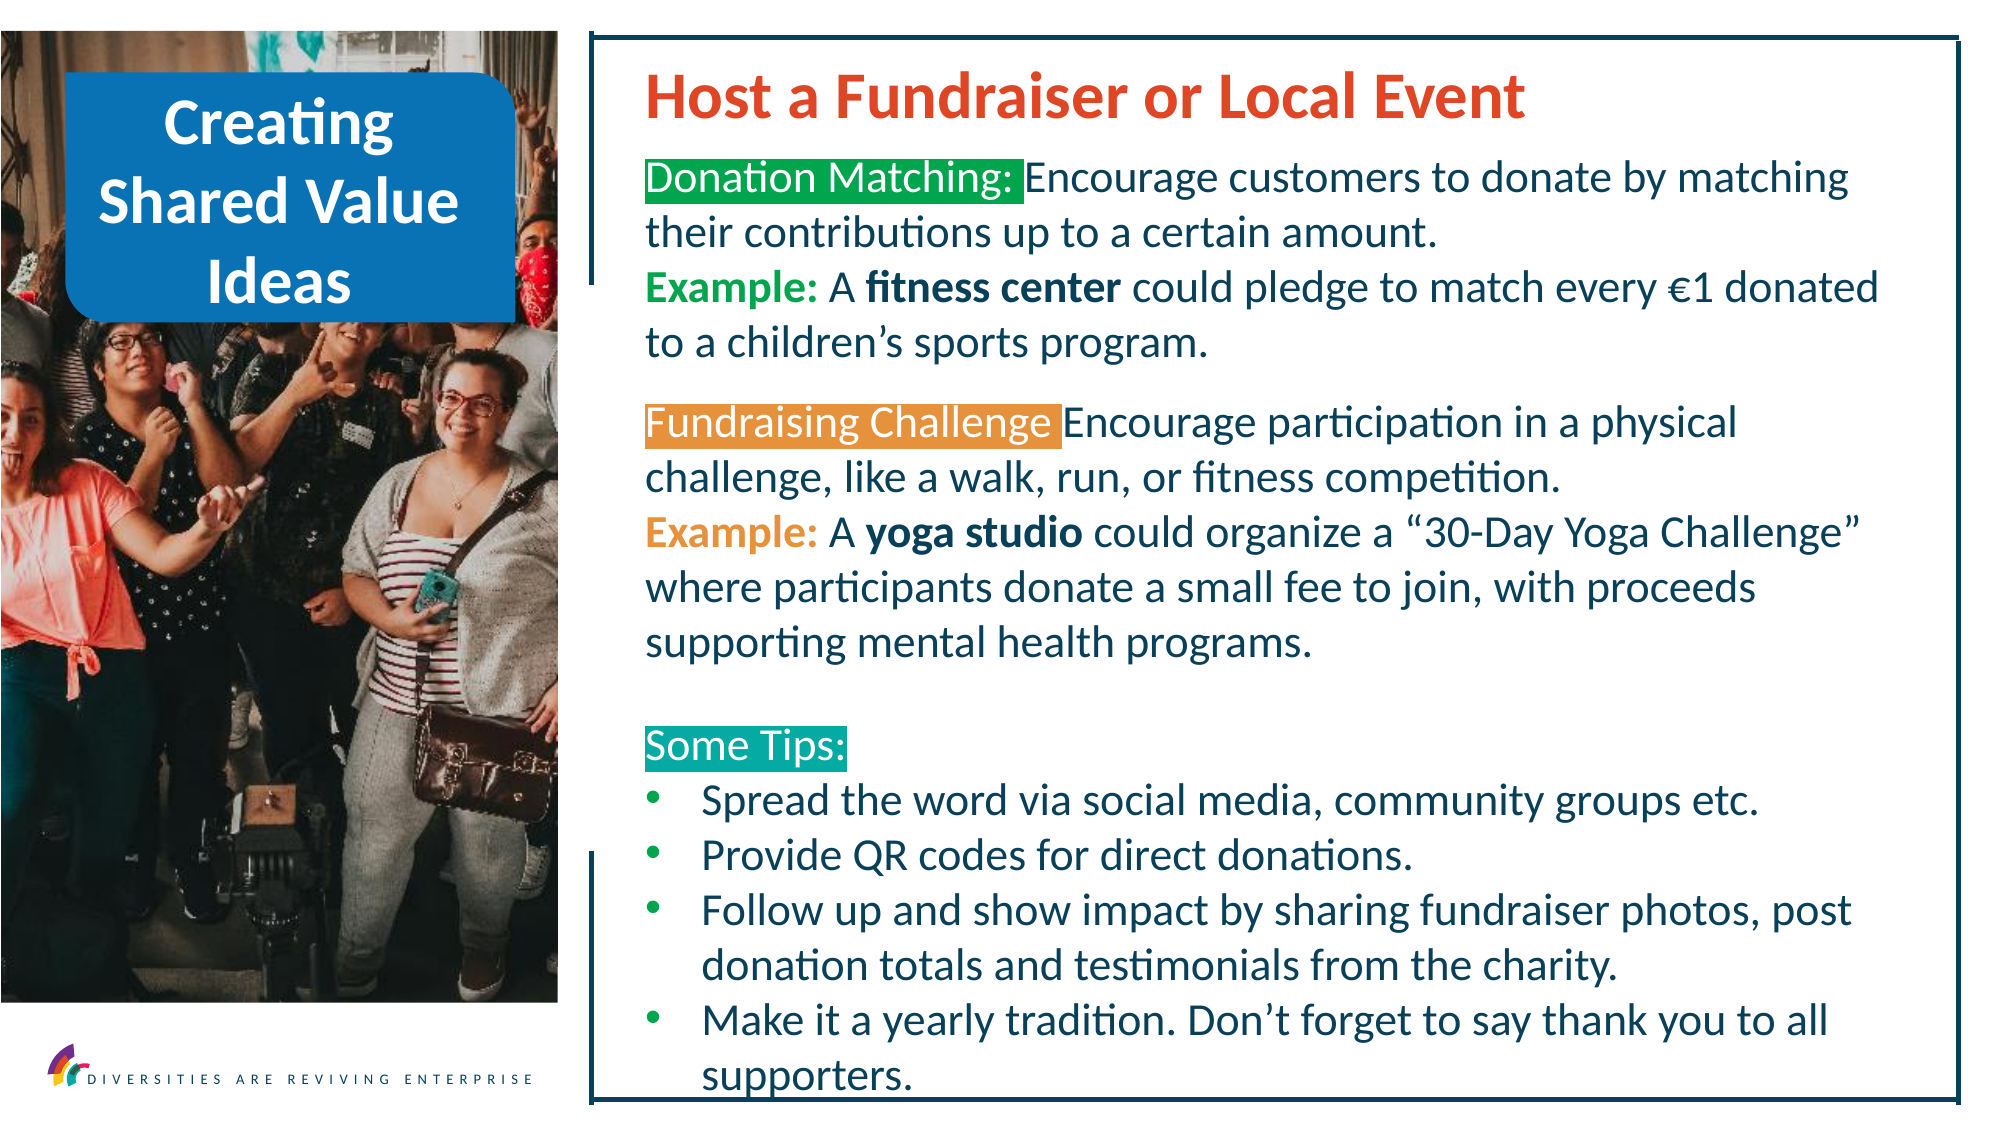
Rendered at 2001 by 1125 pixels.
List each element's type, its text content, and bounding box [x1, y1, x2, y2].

picture [1, 30, 558, 1003]
list Host a Fundraiser or Local Event [630, 44, 1894, 101]
list Donation Matching: Encourage customers to donate by matching their contributions up to a certain amount. Example: A fitness center could pledge to match every €1 donated to a children’s sports program. Fundraising Challenge Encourage participation in a physical challenge, like a walk, run, or fitness competition. Example: A yoga studio could organize a “30-Day Yoga Challenge” where participants donate a small fee to join, with proceeds supporting mental health programs. Some Tips: Spread the word via social media, community groups etc. Provide QR codes for direct donations. Follow up and show impact by sharing fundraiser photos, post donation totals and testimonials from the charity. Make it a yearly tradition. Don’t forget to say thank you to all supporters. [630, 139, 1922, 304]
